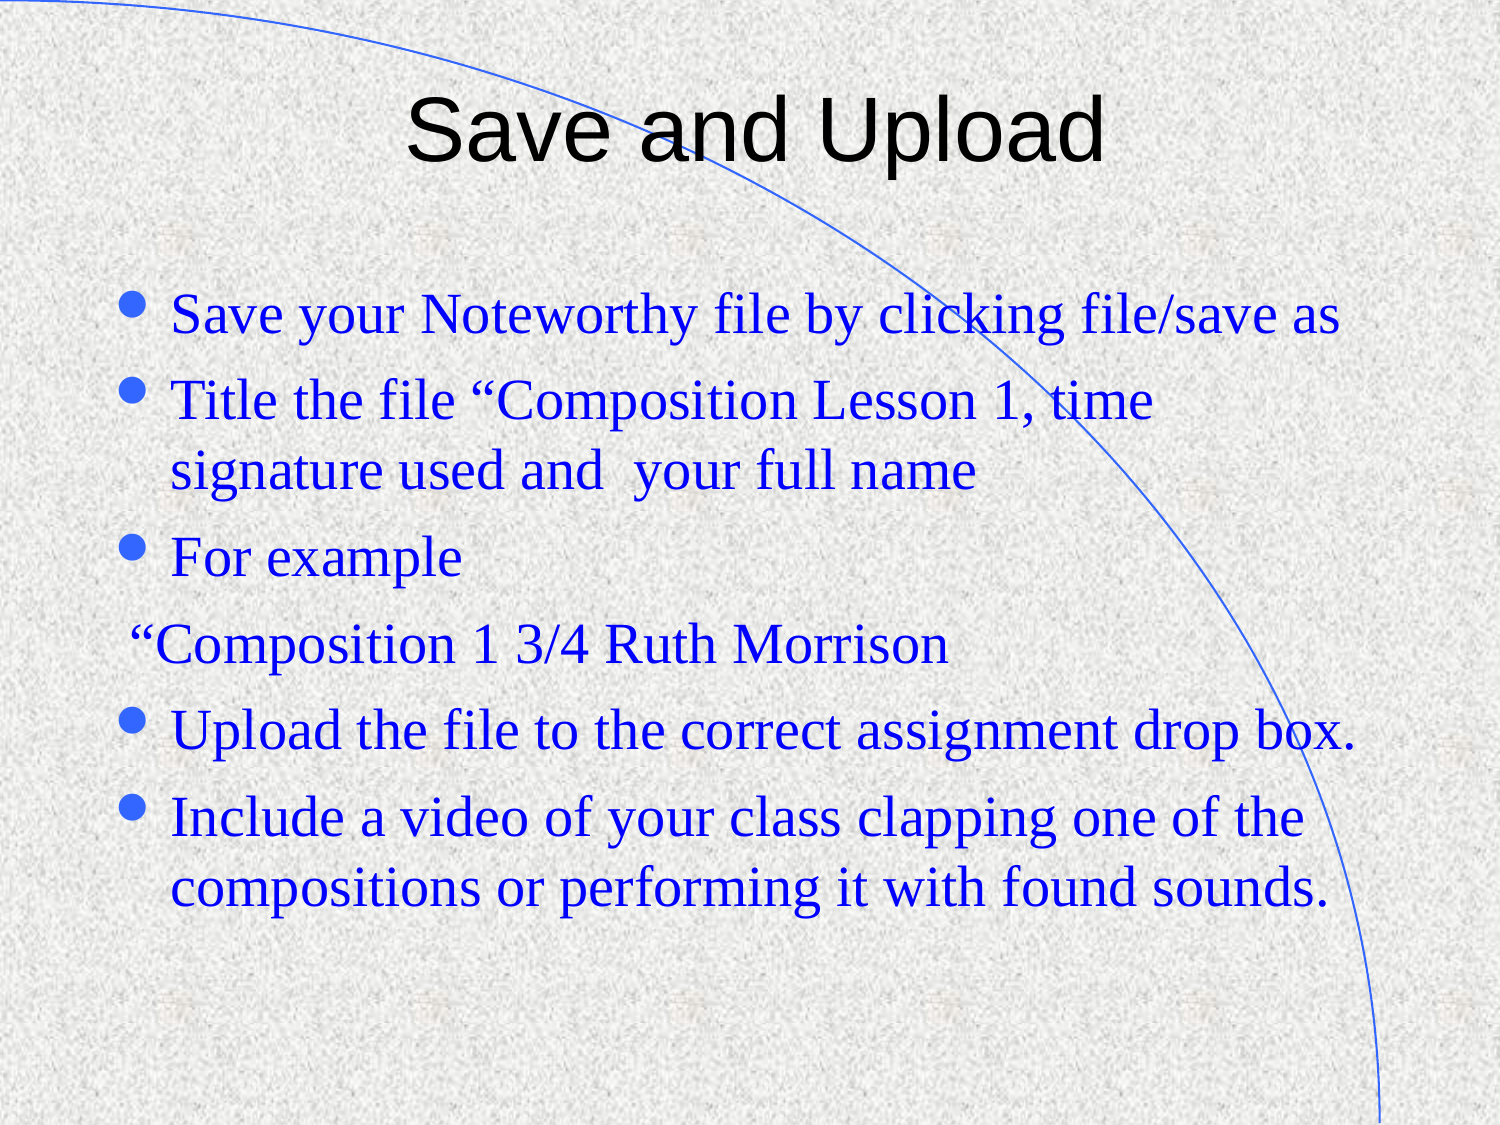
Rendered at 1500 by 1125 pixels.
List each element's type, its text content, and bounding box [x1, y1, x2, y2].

list Save your Noteworthy file by clicking file/save as Title the file “Composition Lesson 1, time signature used and your full name For example “Composition 1 3/4 Ruth Morrison Upload the file to the correct assignment drop box. Include a video of your class clapping one of the compositions or performing it with found sounds. [100, 266, 1376, 989]
title Save and Upload [49, 61, 1463, 188]
picture [0, 0, 1500, 1125]
